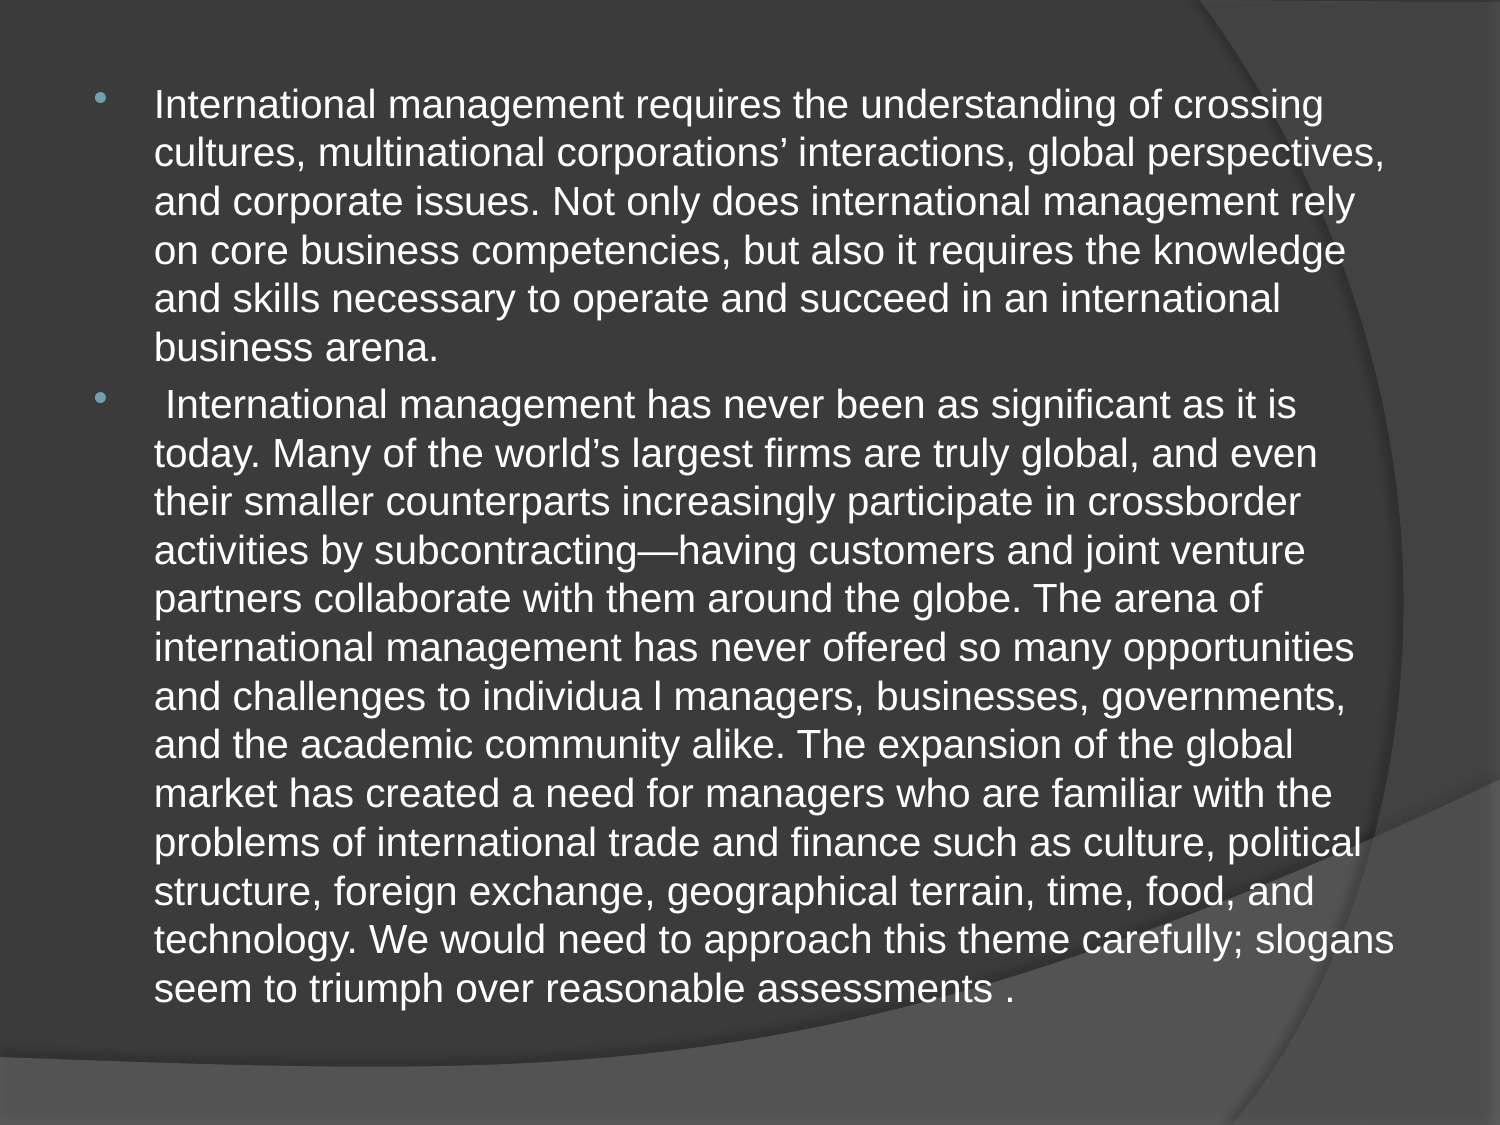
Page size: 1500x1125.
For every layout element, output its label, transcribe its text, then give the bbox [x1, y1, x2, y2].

list International management requires the understanding of crossing cultures, multinational corporations’ interactions, global perspectives, and corporate issues. Not only does international management rely on core business competencies, but also it requires the knowledge and skills necessary to operate and succeed in an international business arena. International management has never been as significant as it is today. Many of the world’s largest firms are truly global, and even their smaller counterparts increasingly participate in crossborder activities by subcontracting—having customers and joint venture partners collaborate with them around the globe. The arena of international management has never offered so many opportunities and challenges to individua l managers, businesses, governments, and the academic community alike. The expansion of the global market has created a need for managers who are familiar with the problems of international trade and finance such as culture, political structure, foreign exchange, geographical terrain, time, food, and technology. We would need to approach this theme carefully; slogans seem to triumph over reasonable assessments . [75, 70, 1418, 1043]
